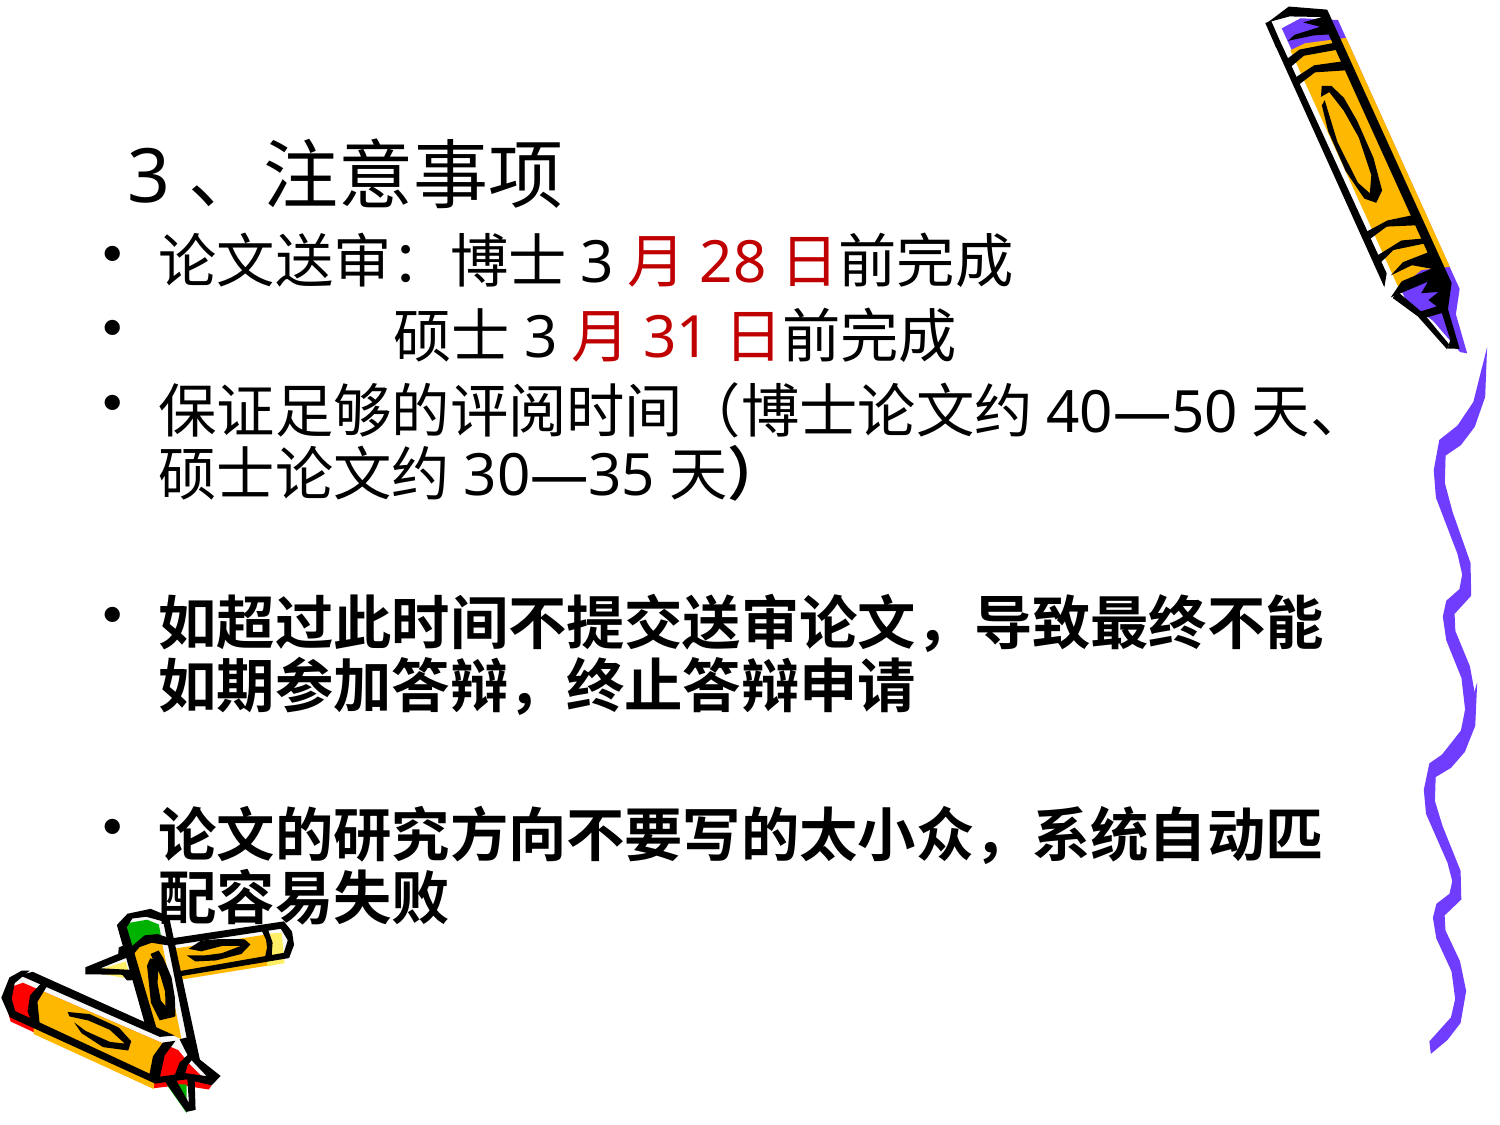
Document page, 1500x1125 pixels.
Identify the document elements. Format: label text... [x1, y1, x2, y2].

list 论文送审：博士3月28日前完成 硕士3月31日前完成 保证足够的评阅时间（博士论文约40—50天、硕士论文约30—35天） 如超过此时间不提交送审论文，导致最终不能如期参加答辩，终止答辩申请 论文的研究方向不要写的太小众，系统自动匹配容易失败 [87, 224, 1394, 1013]
title 3、注意事项 [112, 62, 1201, 224]
